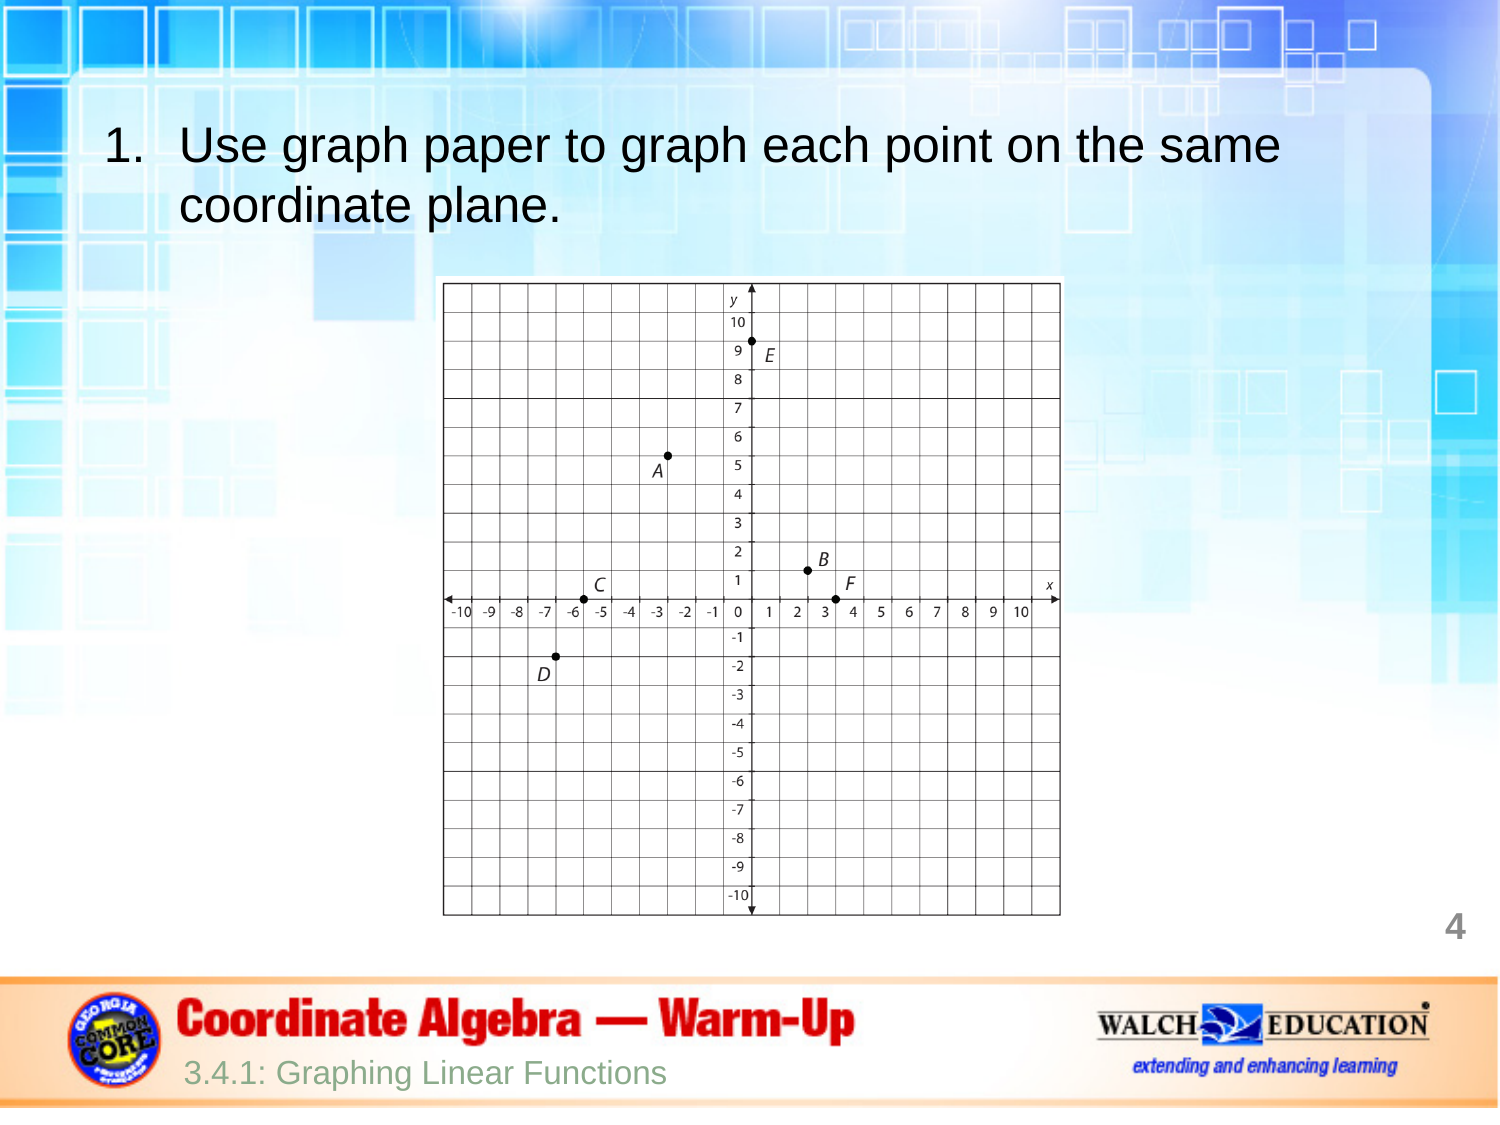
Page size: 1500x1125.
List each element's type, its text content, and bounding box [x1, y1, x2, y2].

slide_number 4 [1361, 901, 1481, 949]
picture [0, 0, 1500, 1108]
text_box [1441, 924, 1472, 1001]
footer 3.4.1: Graphing Linear Functions [168, 1048, 1067, 1094]
subtitle Use graph paper to graph each point on the same coordinate plane. [89, 105, 1390, 925]
